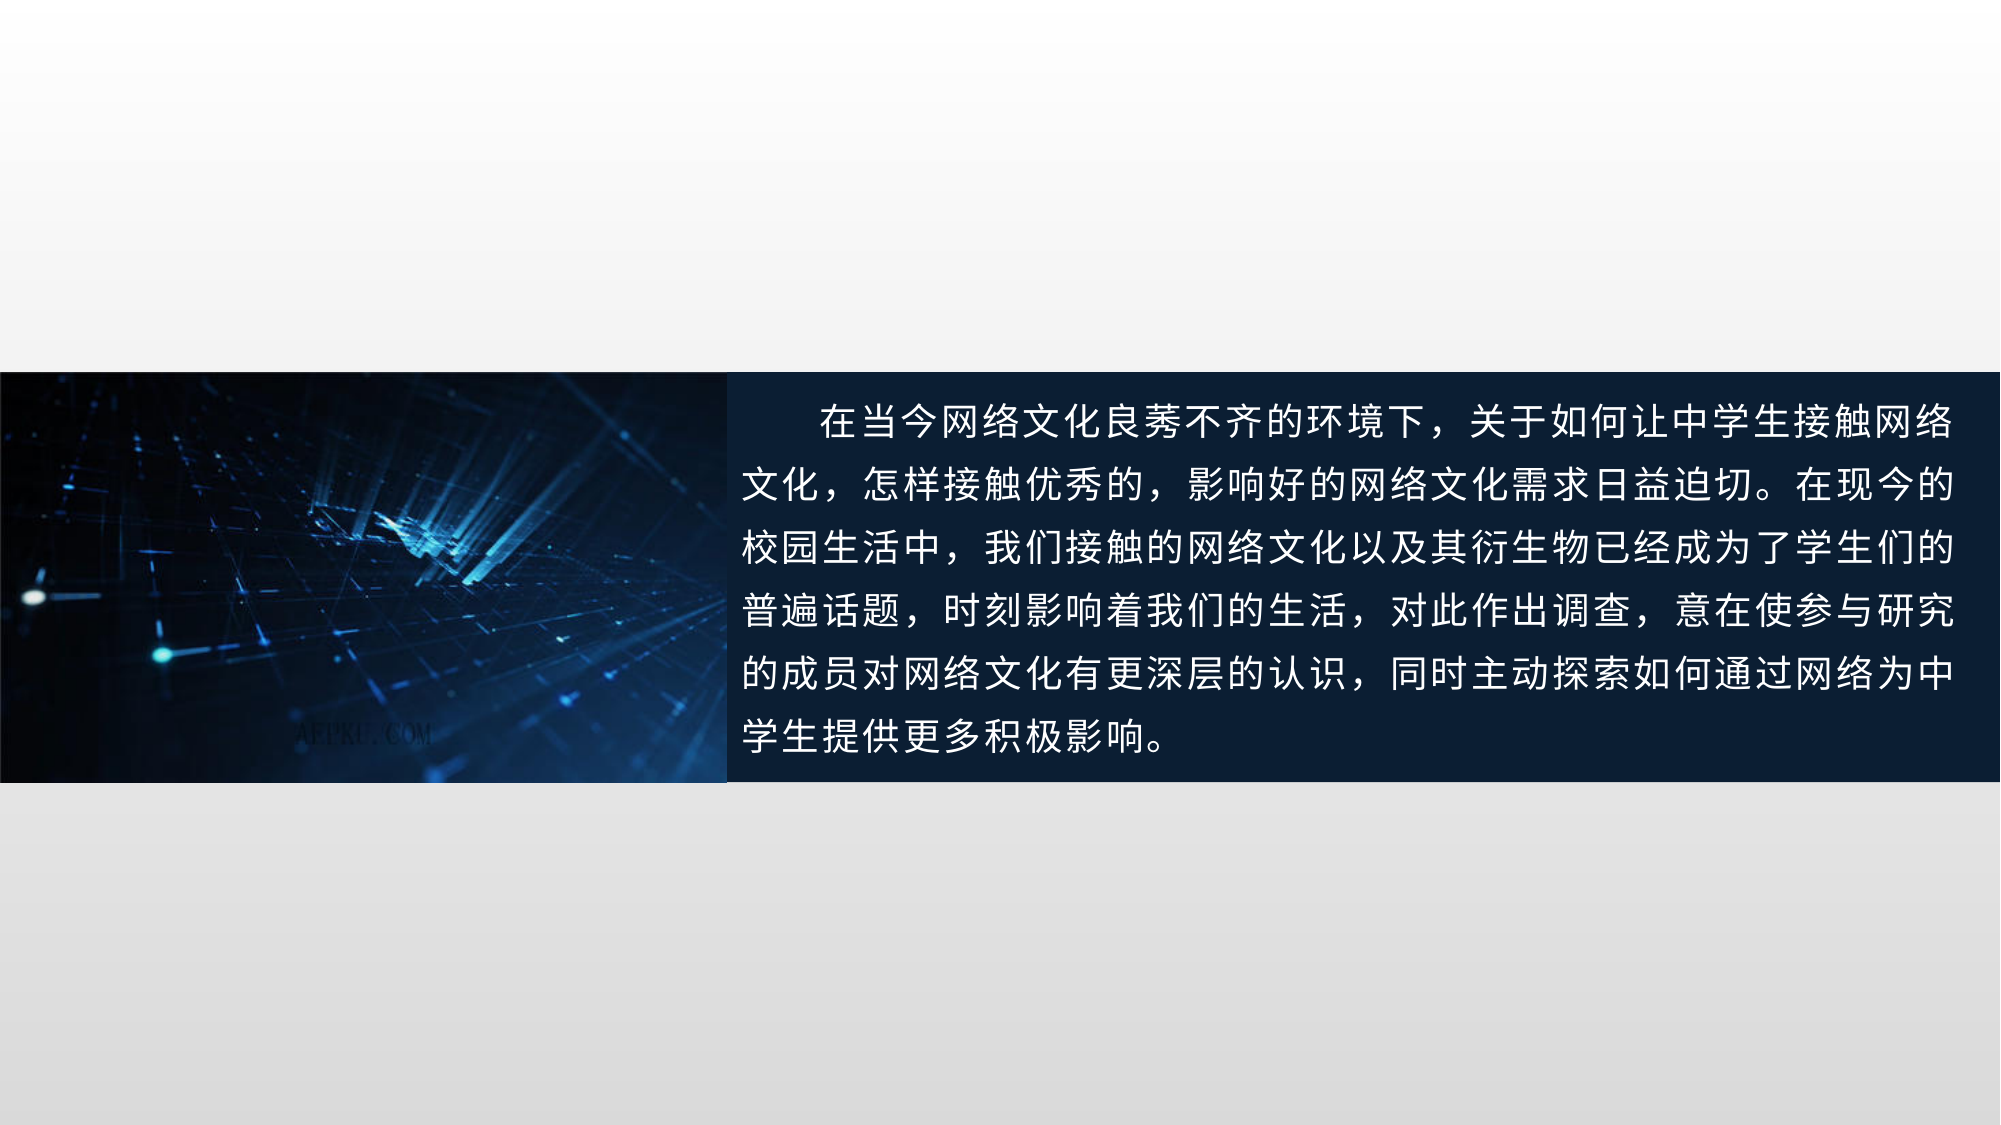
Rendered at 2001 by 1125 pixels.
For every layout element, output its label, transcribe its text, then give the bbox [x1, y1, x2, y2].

picture [0, 372, 727, 783]
list 在当今网络文化良莠不齐的环境下，关于如何让中学生接触网络文化，怎样接触优秀的，影响好的网络文化需求日益迫切。在现今的校园生活中，我们接触的网络文化以及其衍生物已经成为了学生们的普遍话题，时刻影响着我们的生活，对此作出调查，意在使参与研究的成员对网络文化有更深层的认识，同时主动探索如何通过网络为中学生提供更多积极影响。 [727, 372, 2000, 783]
